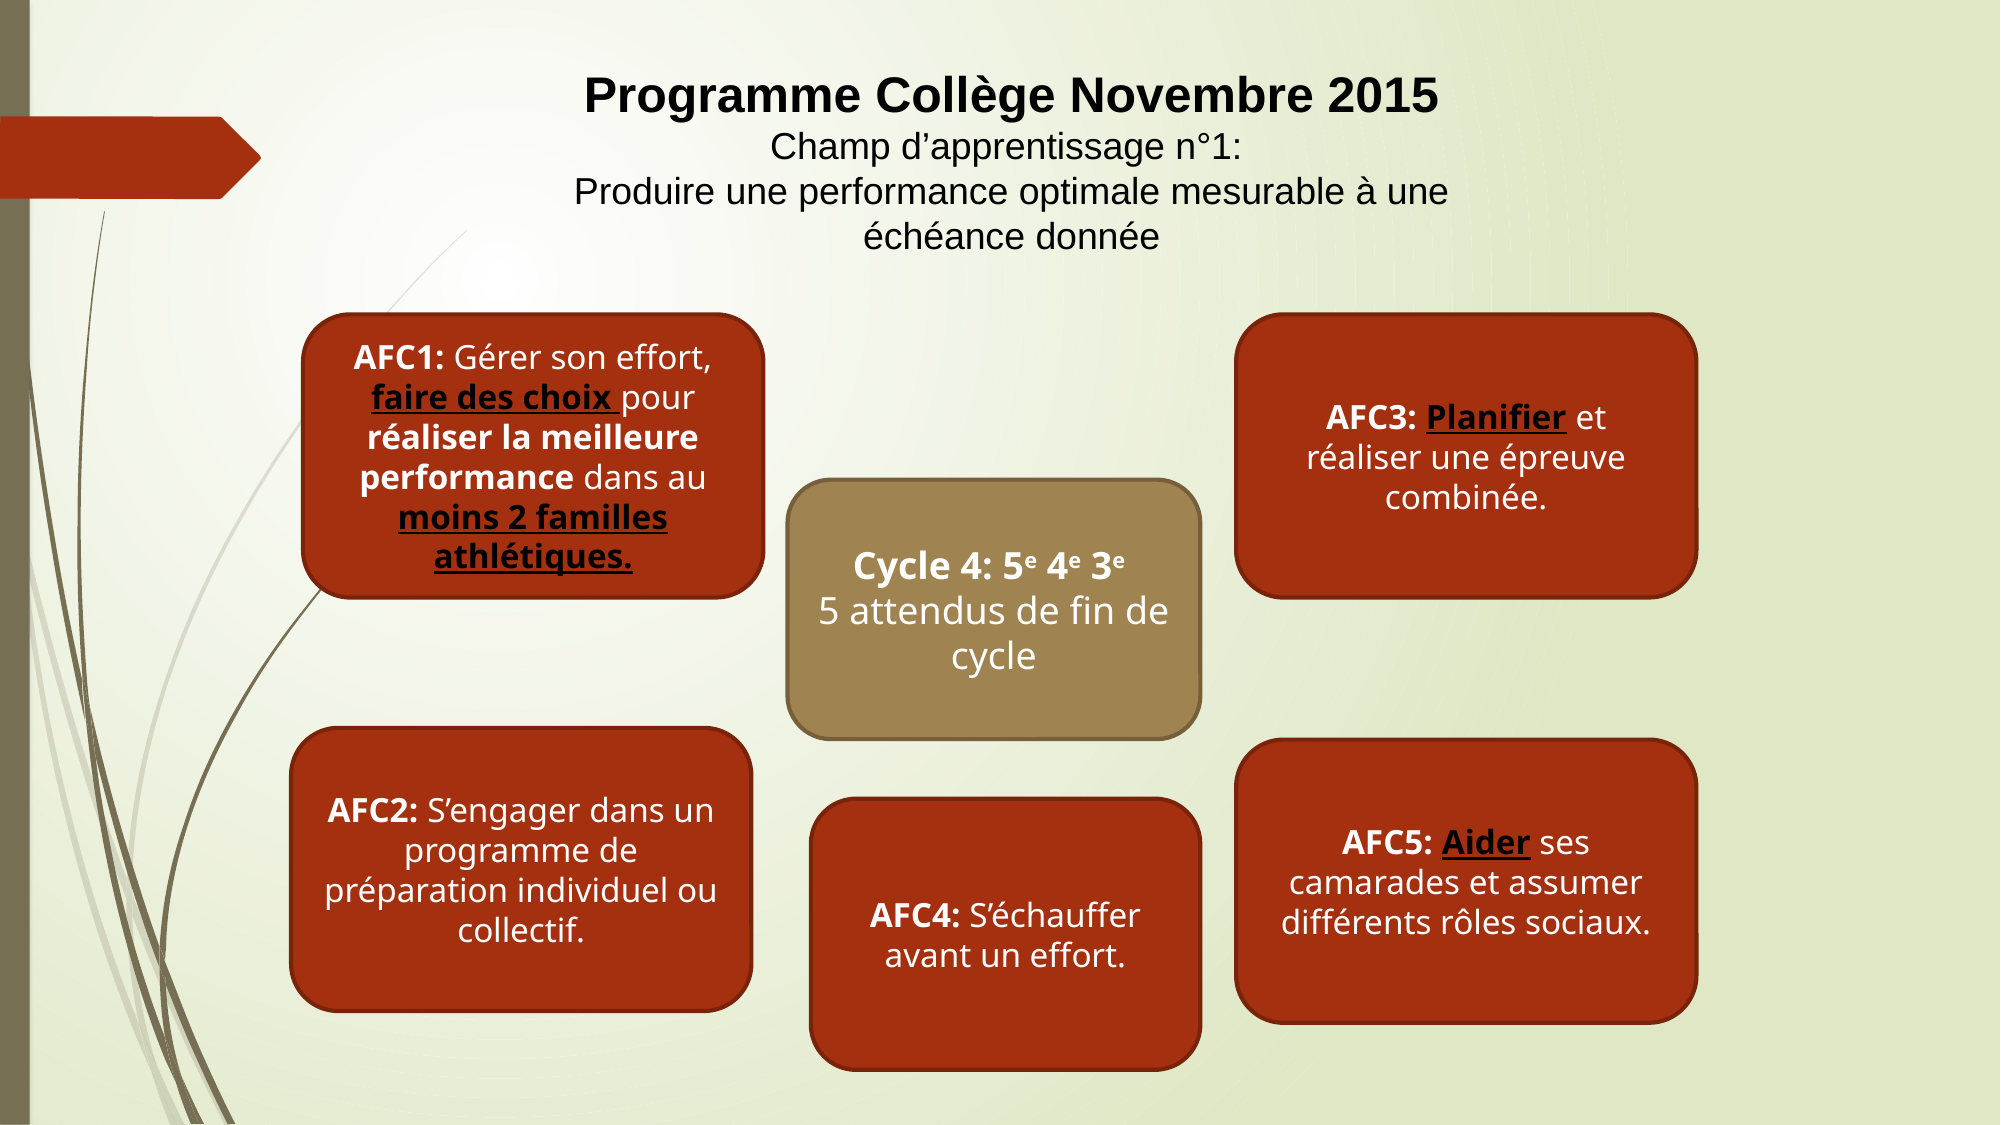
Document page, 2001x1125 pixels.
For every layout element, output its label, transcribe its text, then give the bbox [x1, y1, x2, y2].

text_box AFC1: Gérer son effort, faire des choix pour réaliser la meilleure performance dans au moins 2 familles athlétiques. [300, 312, 766, 600]
text_box AFC4: S’échauffer avant un effort. [808, 796, 1203, 1072]
text_box Cycle 4: 5e 4e 3e 5 attendus de fin de cycle [785, 477, 1203, 742]
text_box Programme Collège Novembre 2015 Champ d’apprentissage n°1: Produire une performance optimale mesurable à une échéance donnée [492, 54, 1531, 265]
text_box AFC3: Planifier et réaliser une épreuve combinée. [1234, 312, 1699, 600]
text_box AFC5: Aider ses camarades et assumer différents rôles sociaux. [1234, 737, 1699, 1025]
text_box AFC2: S’engager dans un programme de préparation individuel ou collectif. [288, 725, 754, 1014]
